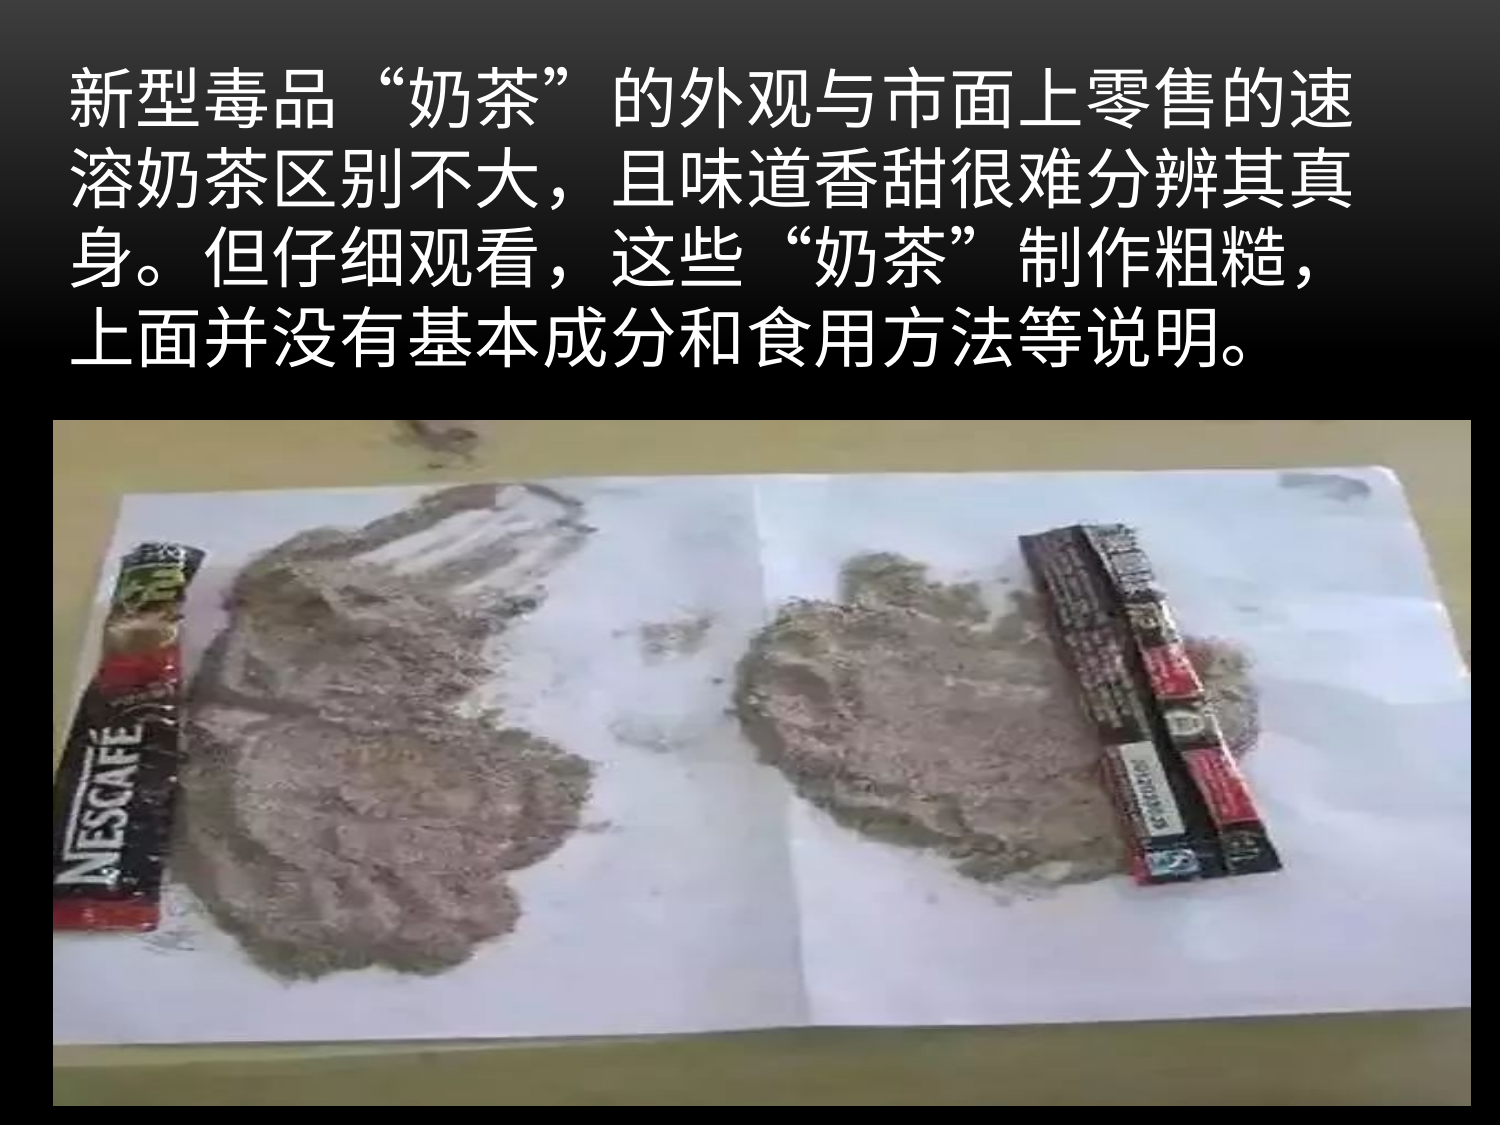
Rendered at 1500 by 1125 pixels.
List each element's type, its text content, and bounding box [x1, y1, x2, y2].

title 新型毒品“奶茶”的外观与市面上零售的速溶奶茶区别不大，且味道香甜很难分辨其真身。但仔细观看，这些“奶茶”制作粗糙，上面并没有基本成分和食用方法等说明。 [53, 196, 1424, 384]
picture [0, 0, 1500, 1125]
